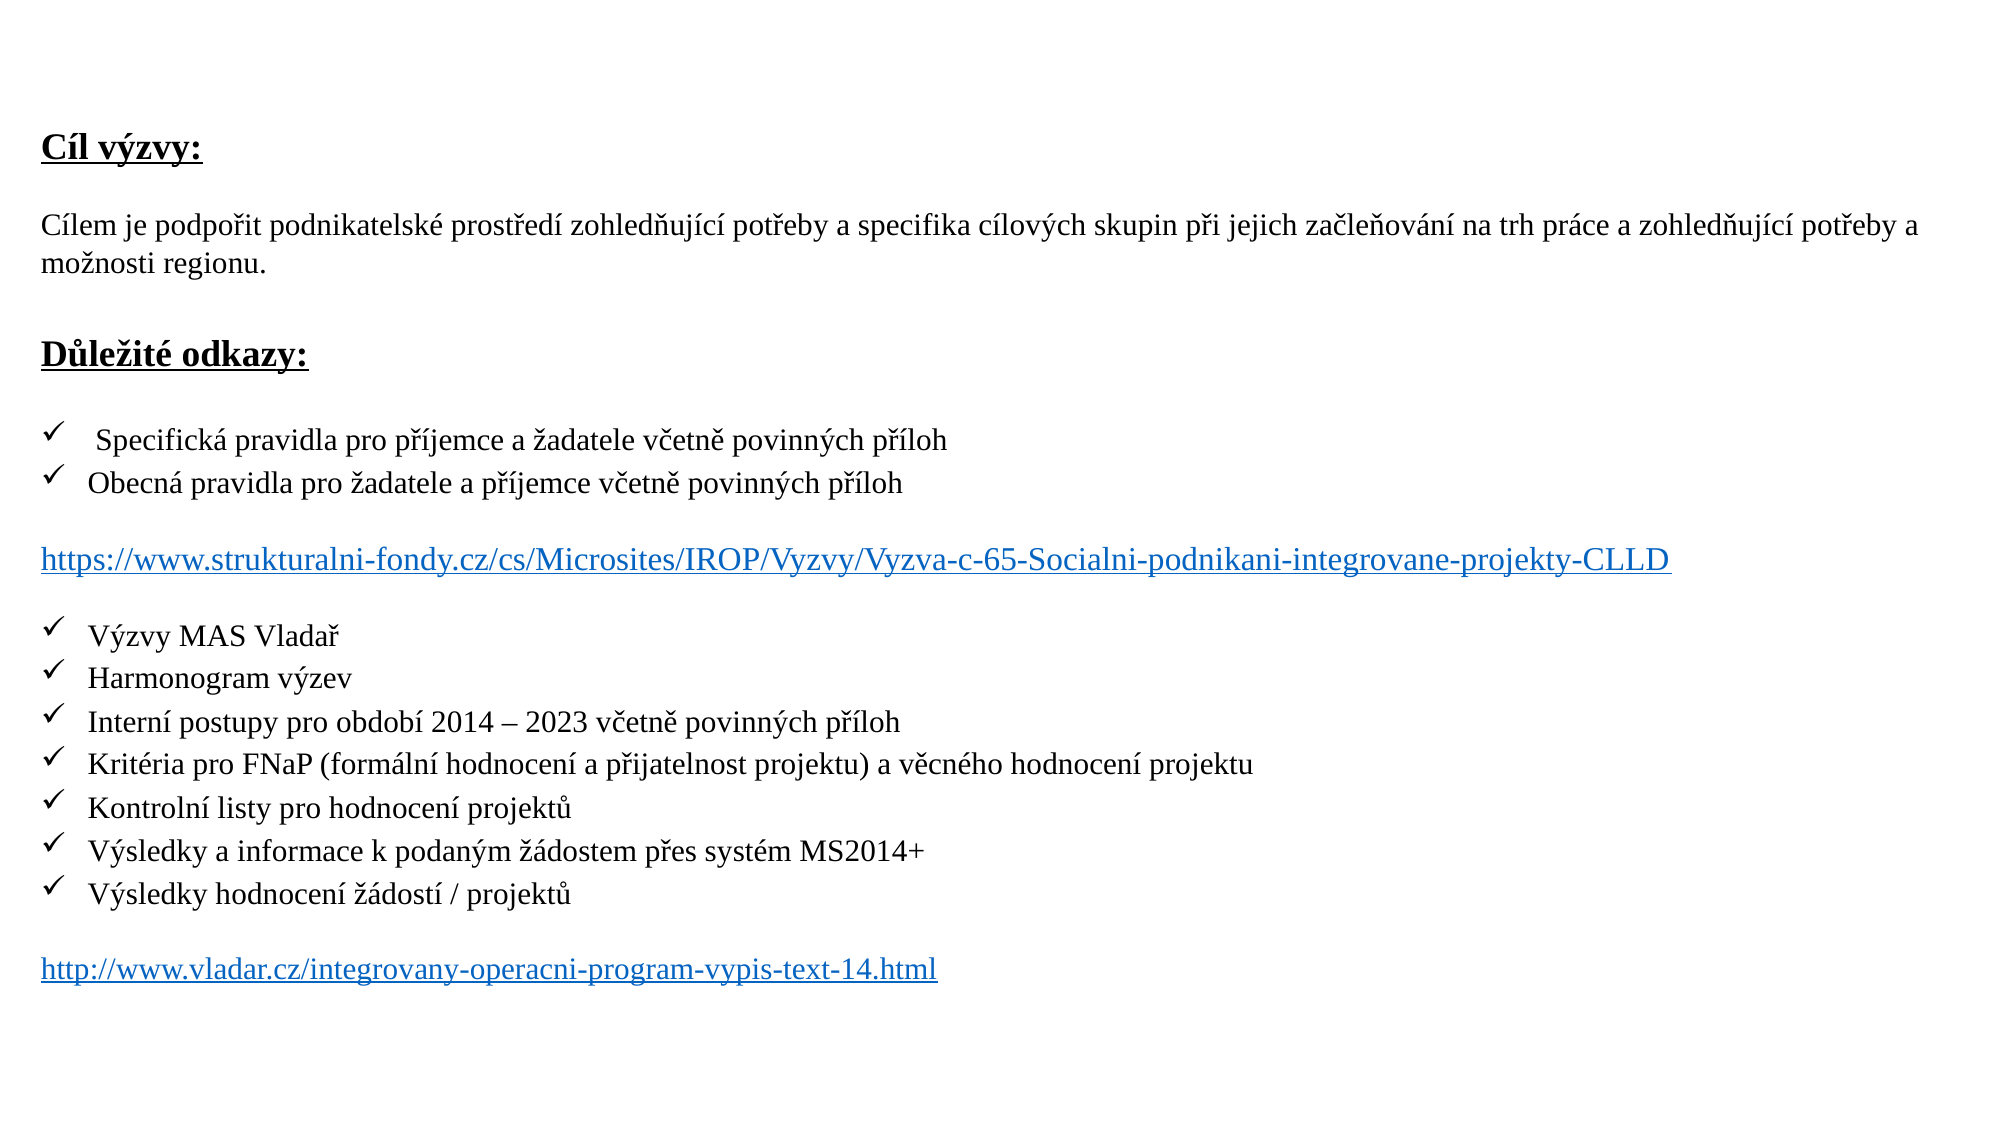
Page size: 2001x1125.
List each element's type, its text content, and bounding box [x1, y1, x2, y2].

text_box Cíl výzvy: Cílem je podpořit podnikatelské prostředí zohledňující potřeby a specifika cílových skupin při jejich začleňování na trh práce a zohledňující potřeby a možnosti regionu. Důležité odkazy: Specifická pravidla pro příjemce a žadatele včetně povinných příloh Obecná pravidla pro žadatele a příjemce včetně povinných příloh https://www.strukturalni-fondy.cz/cs/Microsites/IROP/Vyzvy/Vyzva-c-65-Socialni-podnikani-integrovane-projekty-CLLD Výzvy MAS Vladař Harmonogram výzev Interní postupy pro období 2014 – 2023 včetně povinných příloh Kritéria pro FNaP (formální hodnocení a přijatelnost projektu) a věcného hodnocení projektu Kontrolní listy pro hodnocení projektů Výsledky a informace k podaným žádostem přes systém MS2014+ Výsledky hodnocení žádostí / projektů http://www.vladar.cz/integrovany-operacni-program-vypis-text-14.html [25, 114, 1974, 993]
